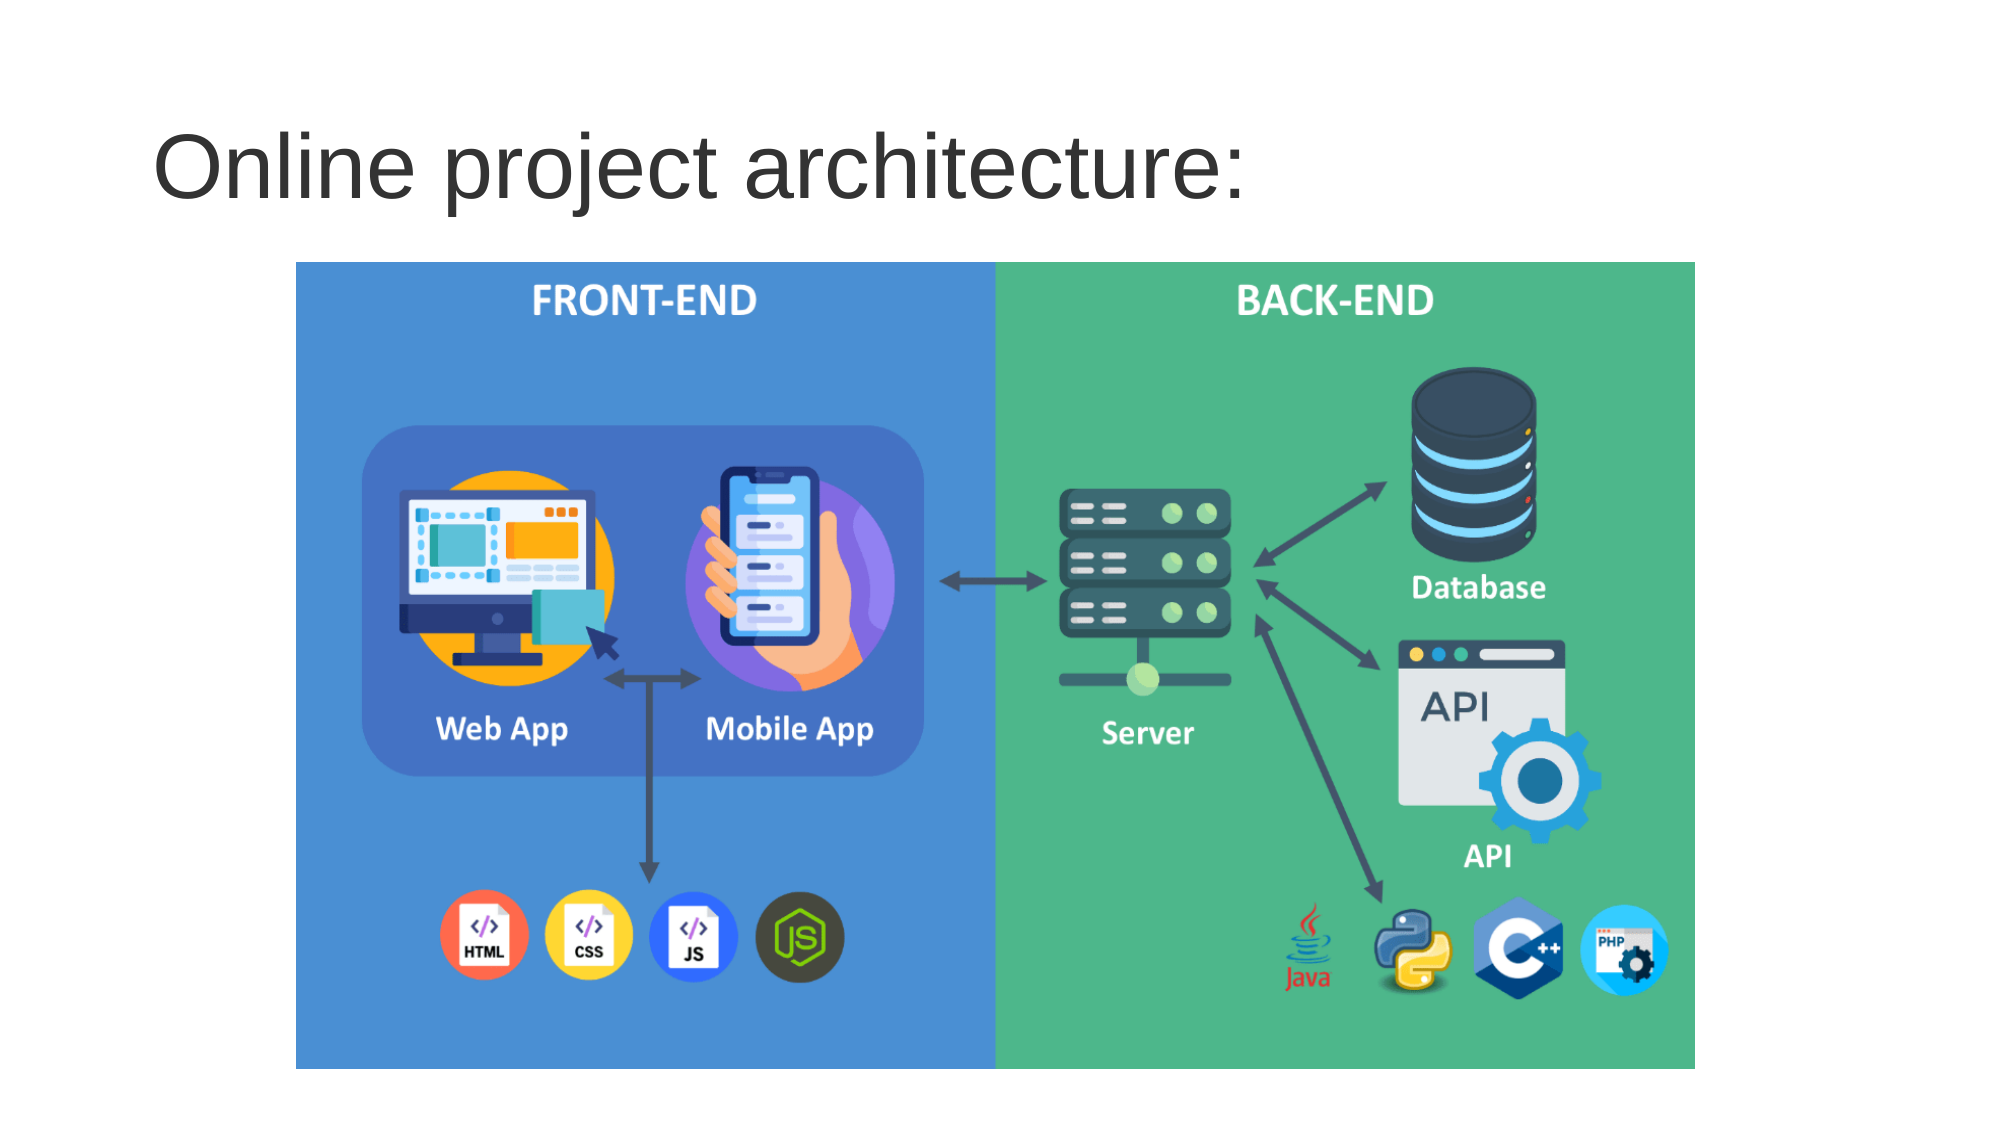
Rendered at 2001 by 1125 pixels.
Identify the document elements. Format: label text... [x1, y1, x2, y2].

picture [296, 262, 1695, 1069]
title Online project architecture: [137, 59, 1863, 278]
